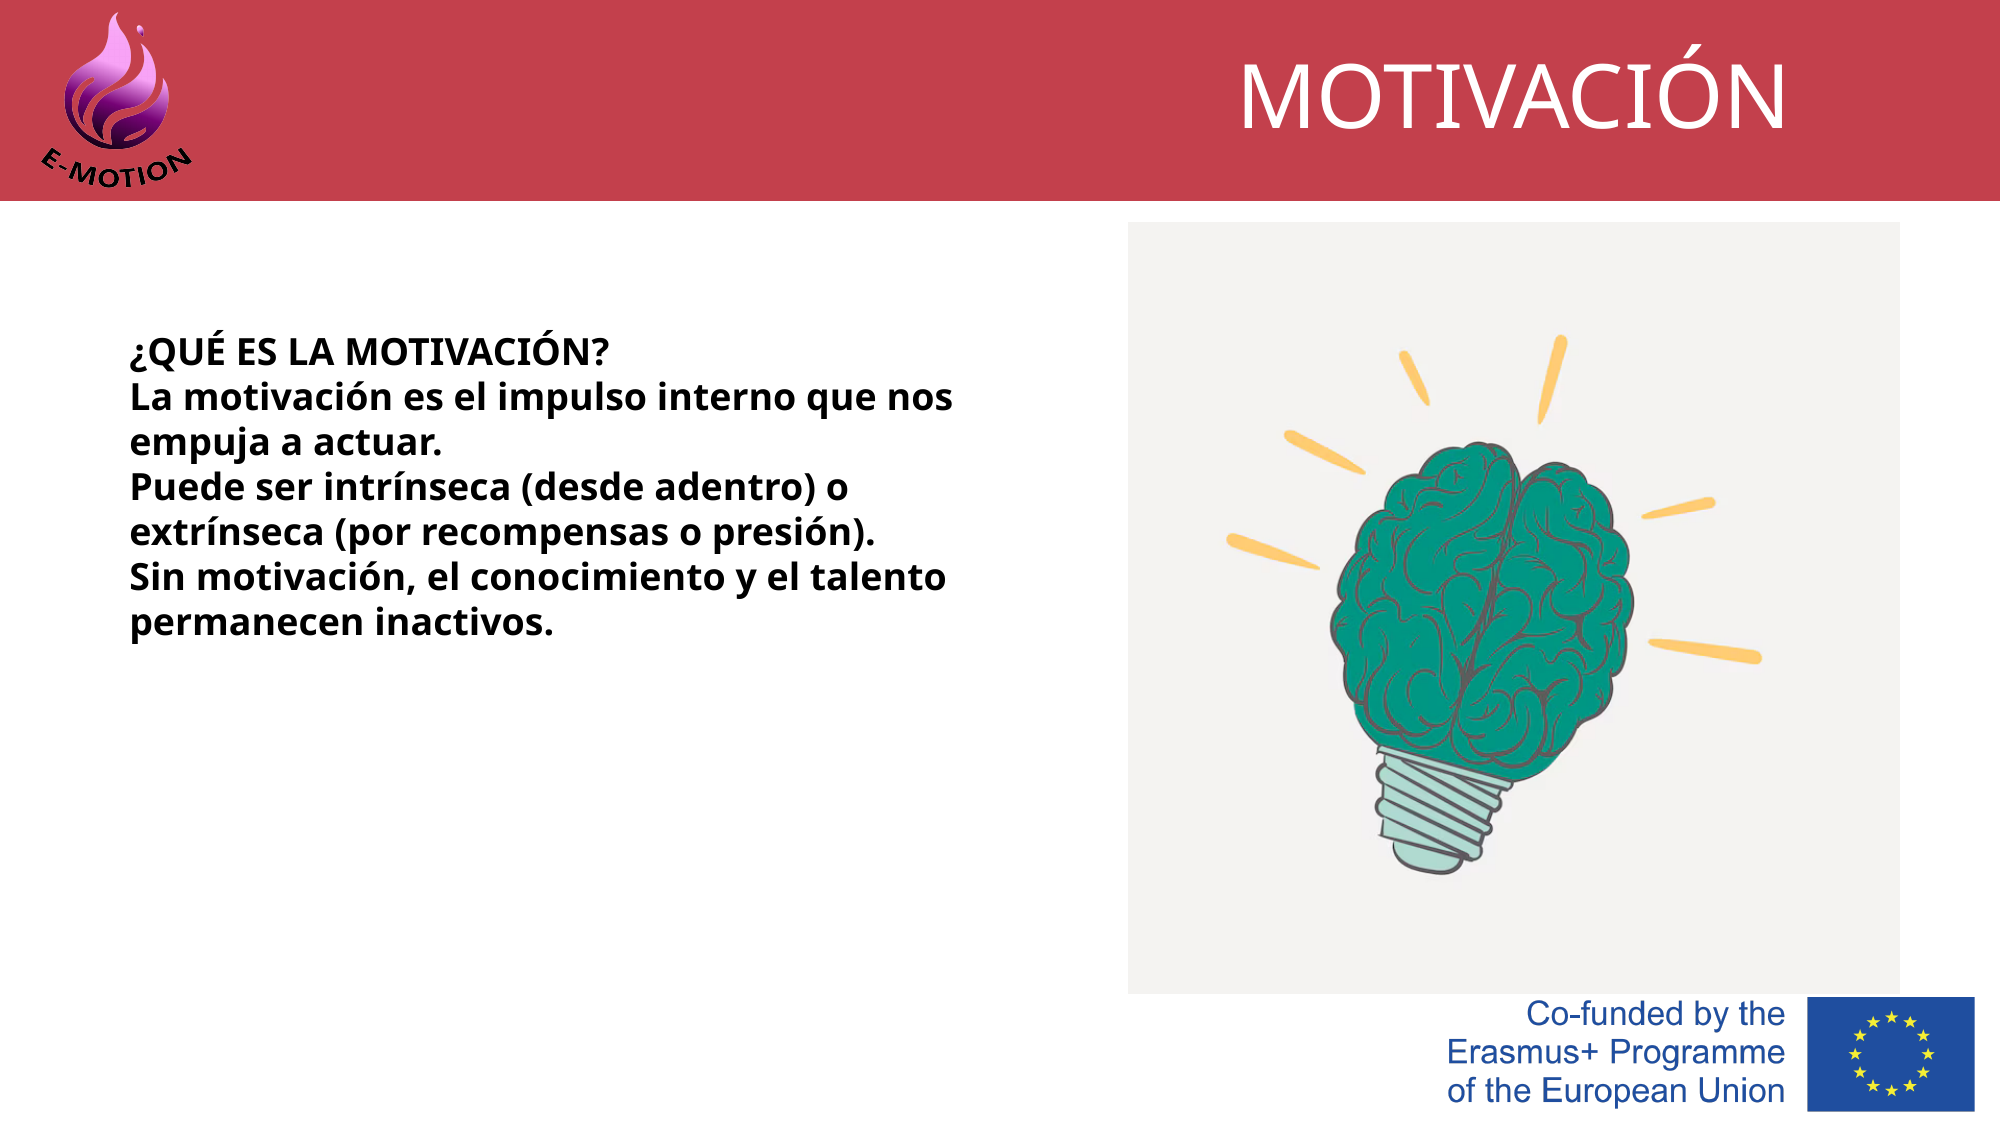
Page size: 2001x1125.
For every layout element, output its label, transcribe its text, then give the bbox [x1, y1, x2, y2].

picture [0, 0, 253, 247]
text_box MOTIVACIÓN [548, 31, 1807, 307]
picture [1128, 222, 1900, 994]
text_box ¿QUÉ ES LA MOTIVACIÓN? La motivación es el impulso interno que nos empuja a actuar. Puede ser intrínseca (desde adentro) o extrínseca (por recompensas o presión). Sin motivación, el conocimiento y el talento permanecen inactivos. [114, 320, 1058, 650]
